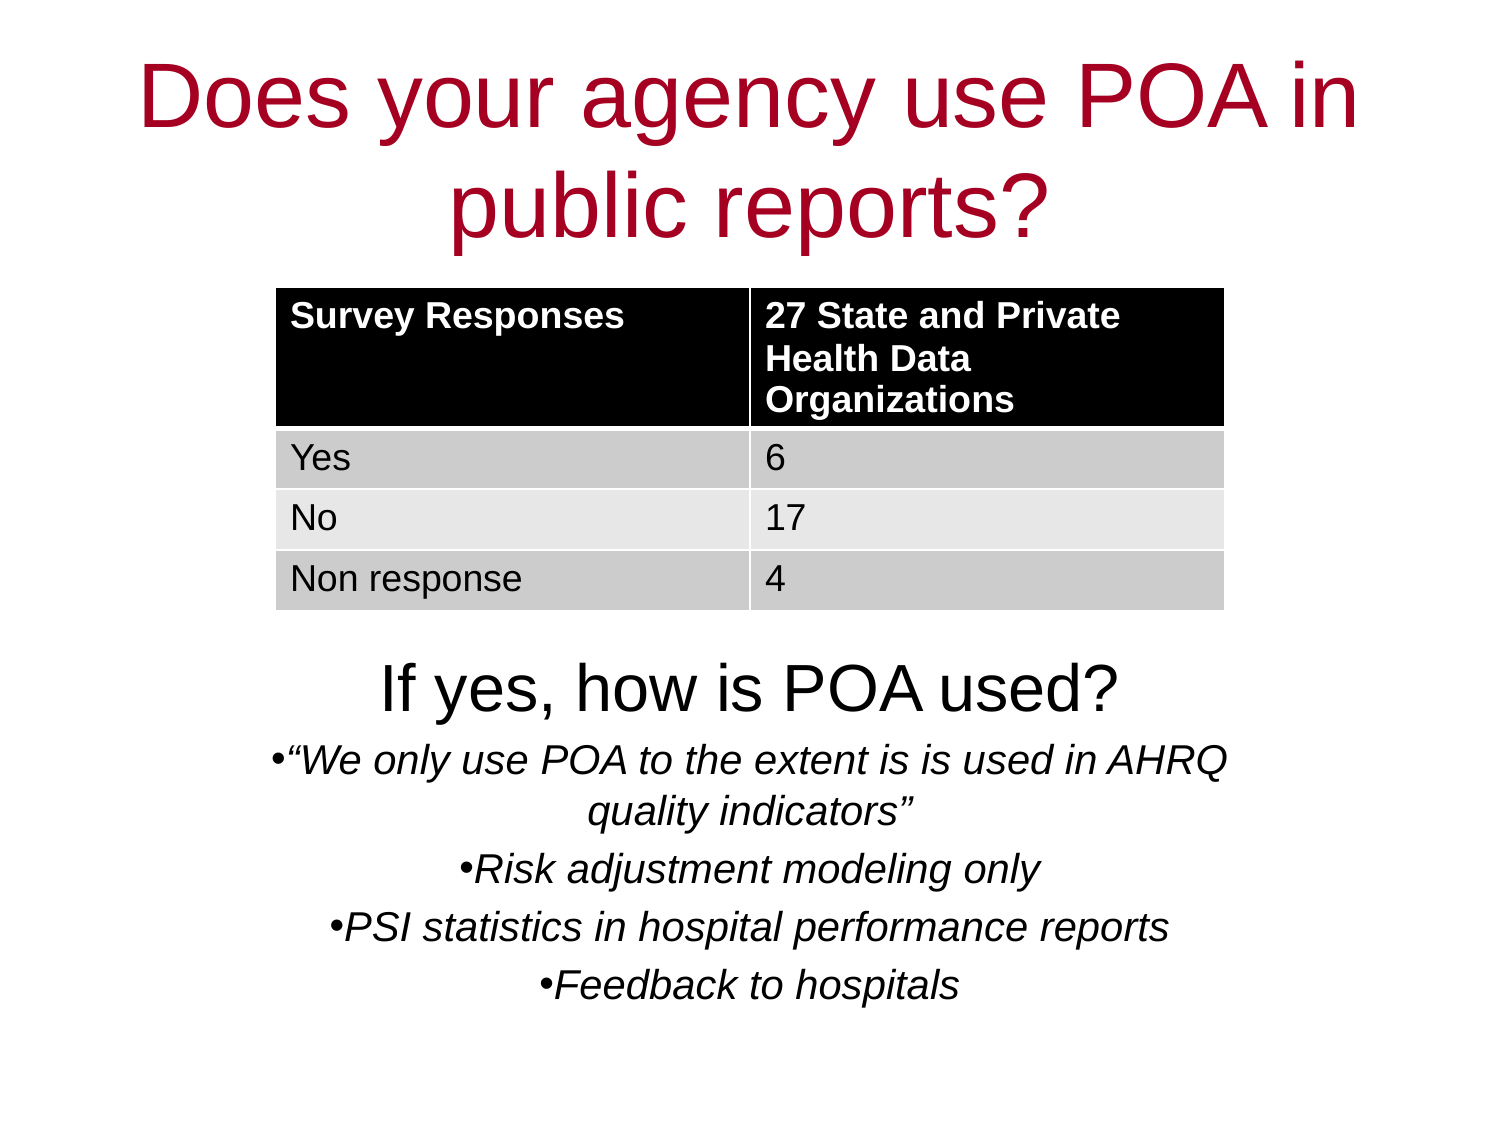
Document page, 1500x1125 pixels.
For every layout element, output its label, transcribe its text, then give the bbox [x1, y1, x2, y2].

table_cell 4 [751, 551, 1224, 610]
table_cell 6 [751, 431, 1224, 488]
subtitle If yes, how is POA used? “We only use POA to the extent is is used in AHRQ quality indicators” Risk adjustment modeling only PSI statistics in hospital performance reports Feedback to hospitals [224, 637, 1276, 926]
table_cell Yes [276, 431, 749, 488]
table_header Survey Responses [276, 288, 749, 426]
table_cell 17 [751, 490, 1224, 549]
table_cell No [276, 490, 749, 549]
title Does your agency use POA in public reports? [112, 24, 1388, 267]
table_header 27 State and Private Health Data Organizations [751, 288, 1224, 426]
table_cell Non response [276, 551, 749, 610]
